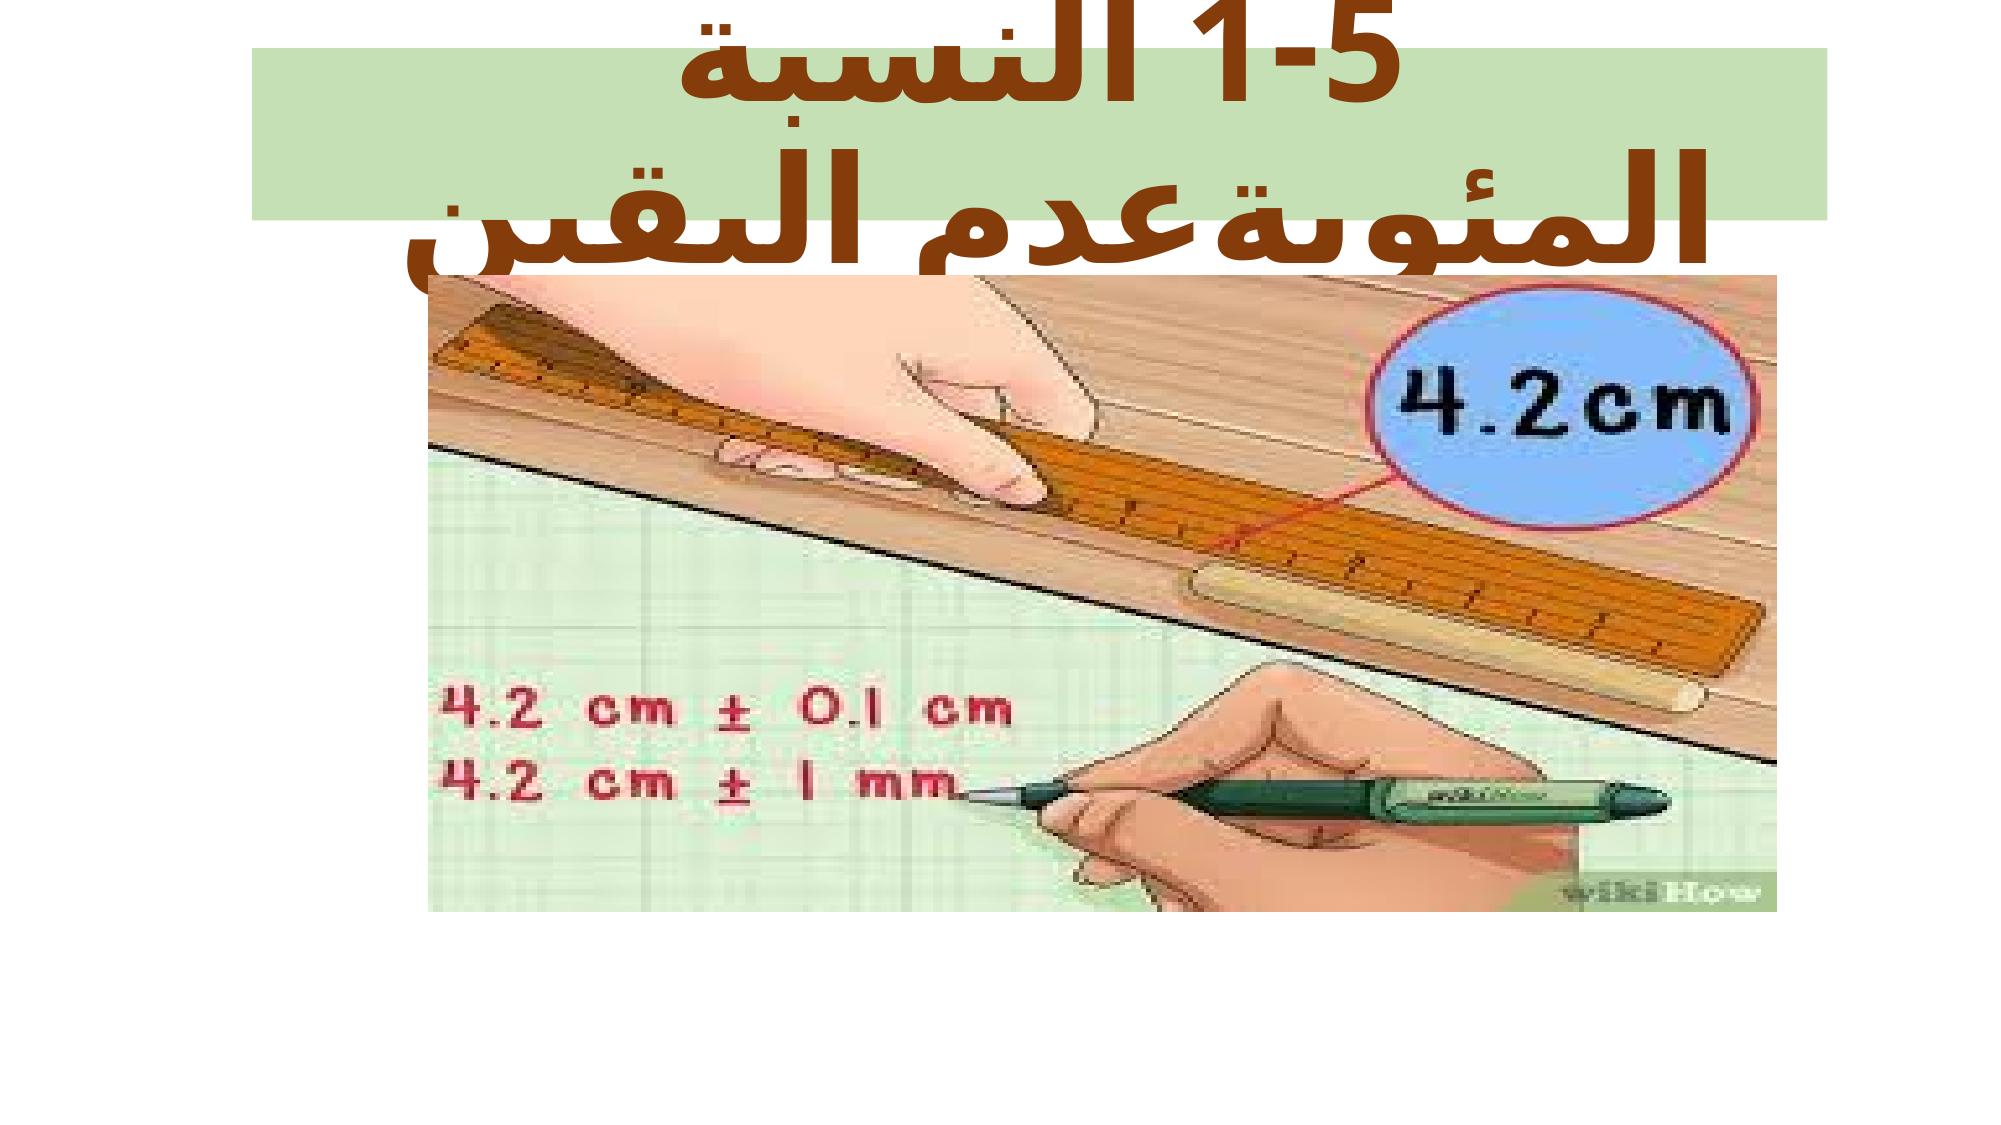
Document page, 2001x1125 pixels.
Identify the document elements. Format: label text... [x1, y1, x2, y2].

title 1-5 النسبة المئويةعدم اليقين [252, 48, 1828, 221]
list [428, 275, 1777, 912]
